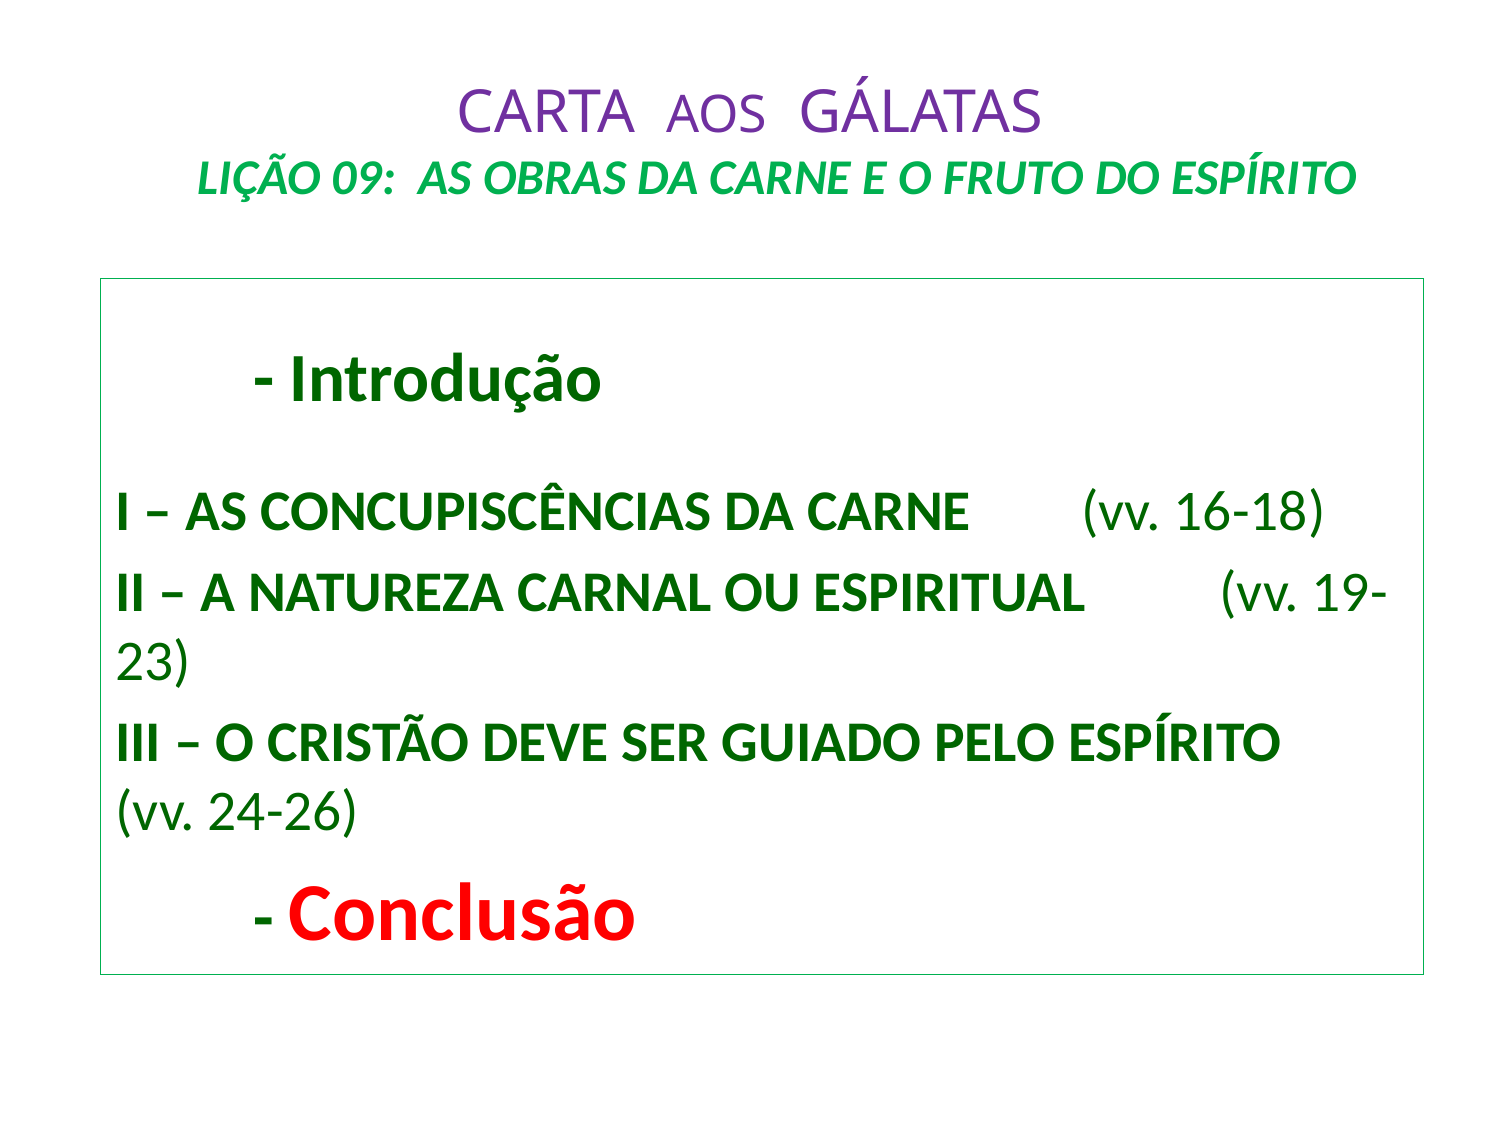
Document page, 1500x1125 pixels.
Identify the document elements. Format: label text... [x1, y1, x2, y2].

list - Introdução I – AS CONCUPISCÊNCIAS DA CARNE (vv. 16-18) II – A NATUREZA CARNAL OU ESPIRITUAL (vv. 19-23) III – O CRISTÃO DEVE SER GUIADO PELO ESPÍRITO (vv. 24-26) - Conclusão [100, 278, 1424, 975]
title CARTA AOS GÁLATAS LIÇÃO 09: AS OBRAS DA CARNE E O FRUTO DO ESPÍRITO [75, 45, 1425, 233]
